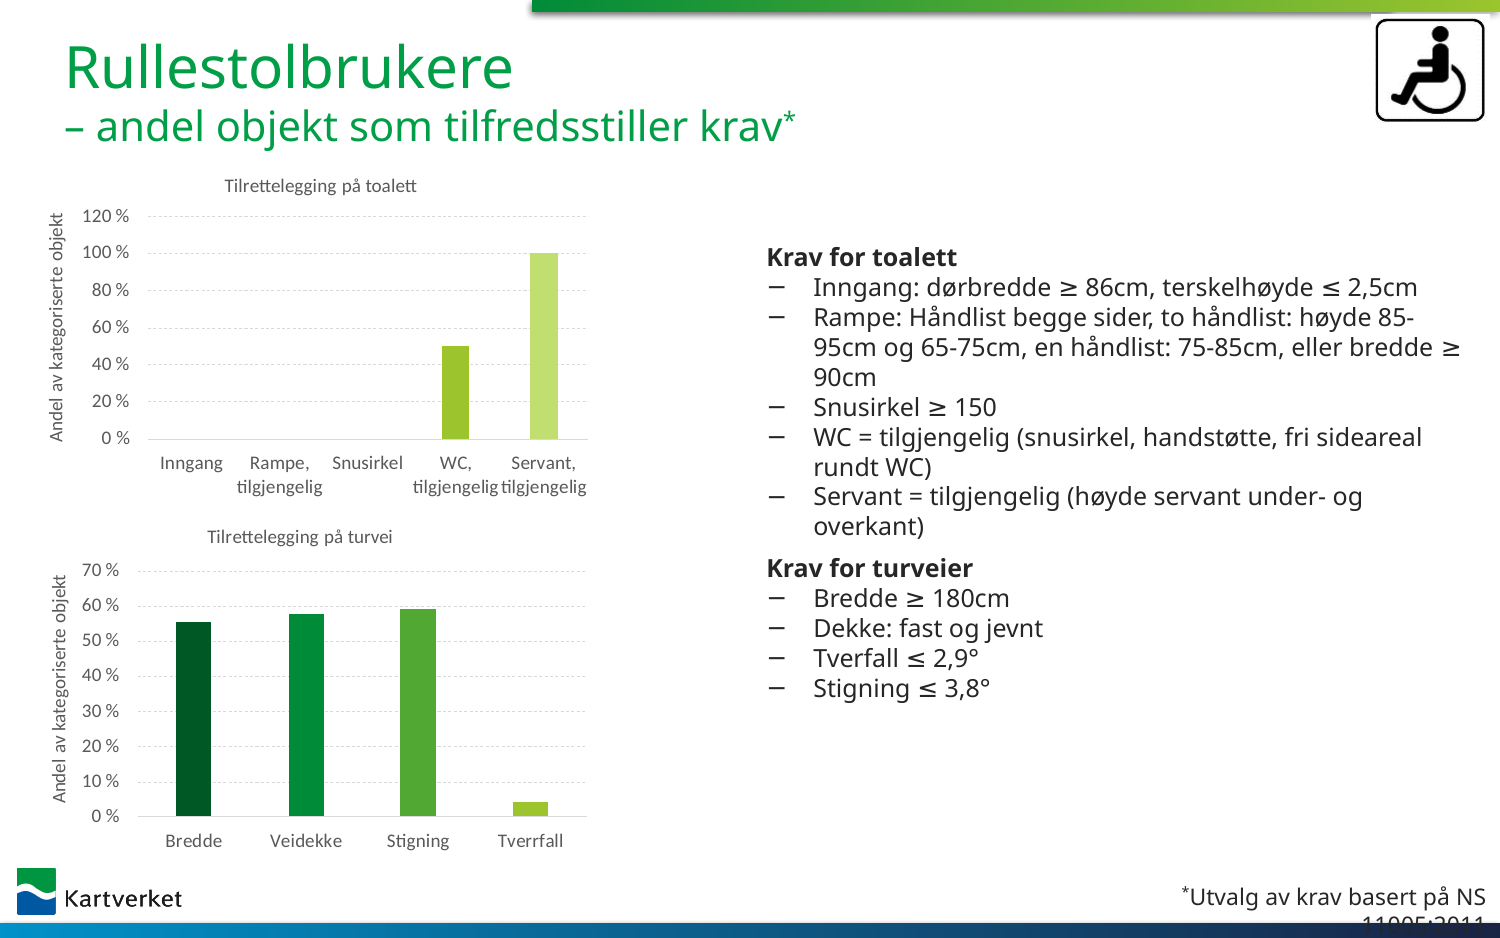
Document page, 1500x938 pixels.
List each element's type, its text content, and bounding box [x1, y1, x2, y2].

picture [41, 520, 598, 859]
picture [41, 166, 599, 505]
picture [1371, 13, 1491, 127]
text_box Krav for turveier Bredde ≥ 180cm Dekke: fast og jevnt Tverfall ≤ 2,9° Stigning ≤ 3,8° [751, 545, 1483, 710]
text_box Rullestolbrukere – andel objekt som tilfredsstiller krav* [49, 14, 1431, 158]
text_box Krav for toalett Inngang: dørbredde ≥ 86cm, terskelhøyde ≤ 2,5cm Rampe: Håndlist begge sider, to håndlist: høyde 85-95cm og 65-75cm, en håndlist: 75-85cm, eller bredde ≥ 90cm Snusirkel ≥ 150 WC = tilgjengelig (snusirkel, handstøtte, fri sideareal rundt WC) Servant = tilgjengelig (høyde servant under- og overkant) [751, 234, 1483, 545]
text_box *Utvalg av krav basert på NS 11005:2011 [1068, 873, 1500, 938]
